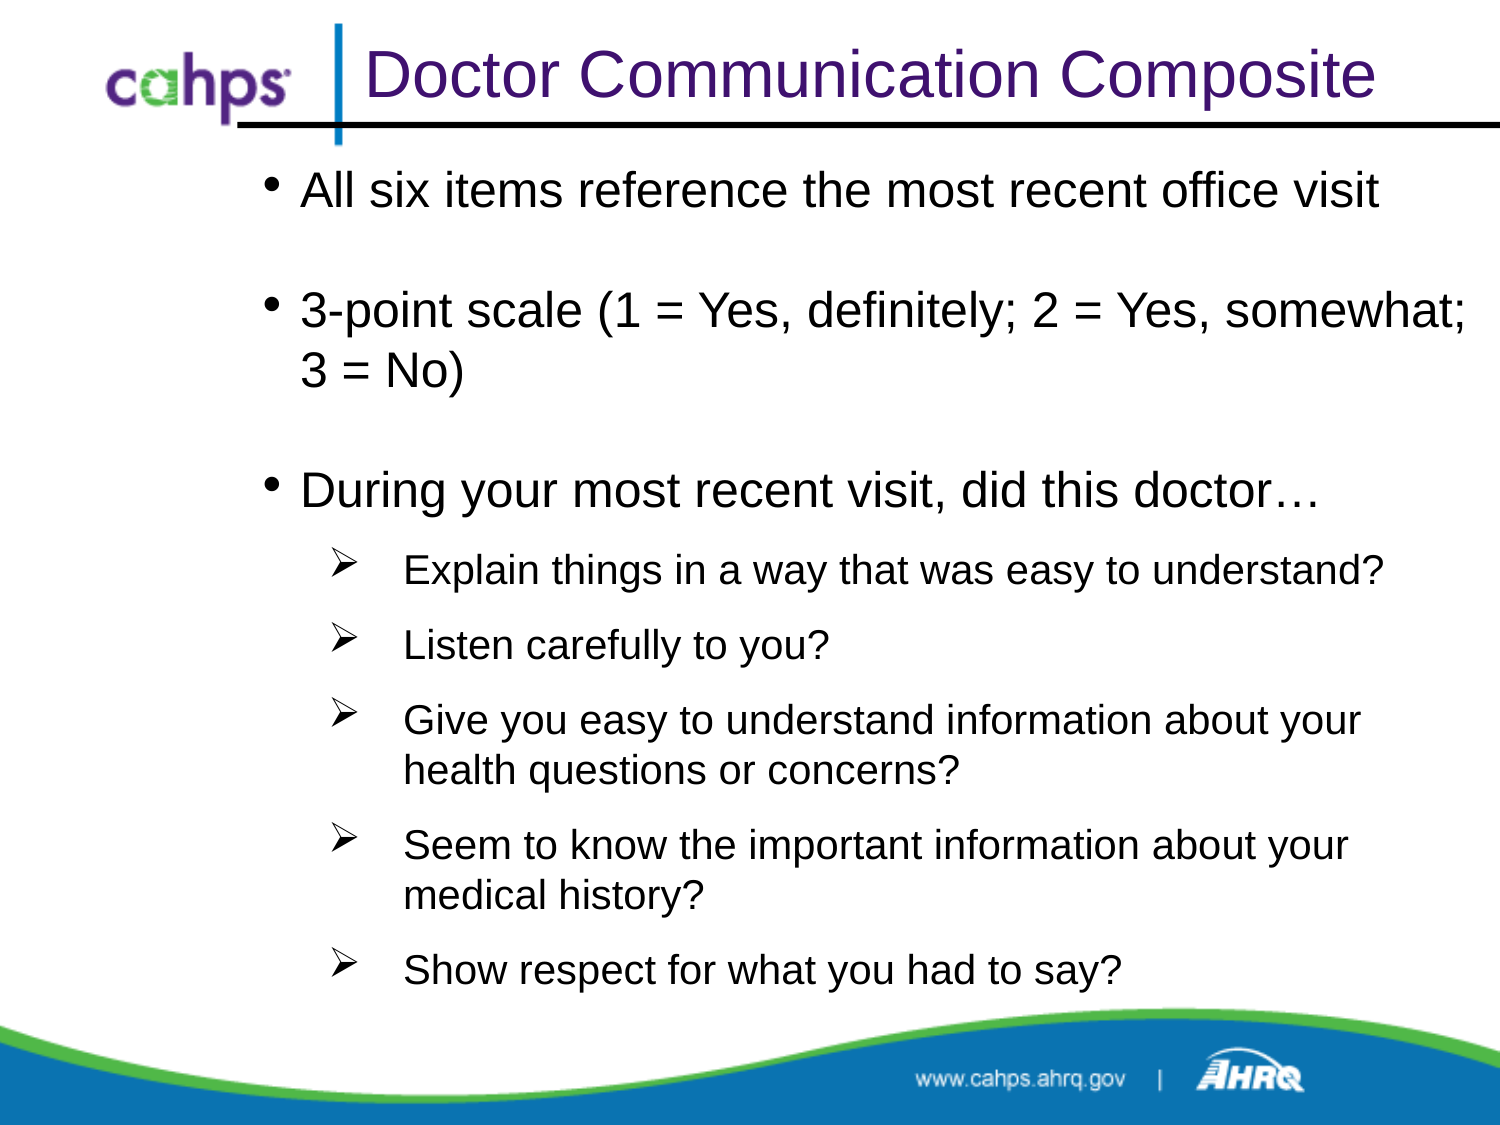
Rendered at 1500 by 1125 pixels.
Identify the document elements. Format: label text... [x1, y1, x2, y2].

picture [0, 7, 1500, 1125]
title Doctor Communication Composite [349, 24, 1414, 127]
list All six items reference the most recent office visit 3-point scale (1 = Yes, definitely; 2 = Yes, somewhat; 3 = No) During your most recent visit, did this doctor… Explain things in a way that was easy to understand? Listen carefully to you? Give you easy to understand information about your health questions or concerns? Seem to know the important information about your medical history? Show respect for what you had to say? [262, 149, 1475, 1075]
